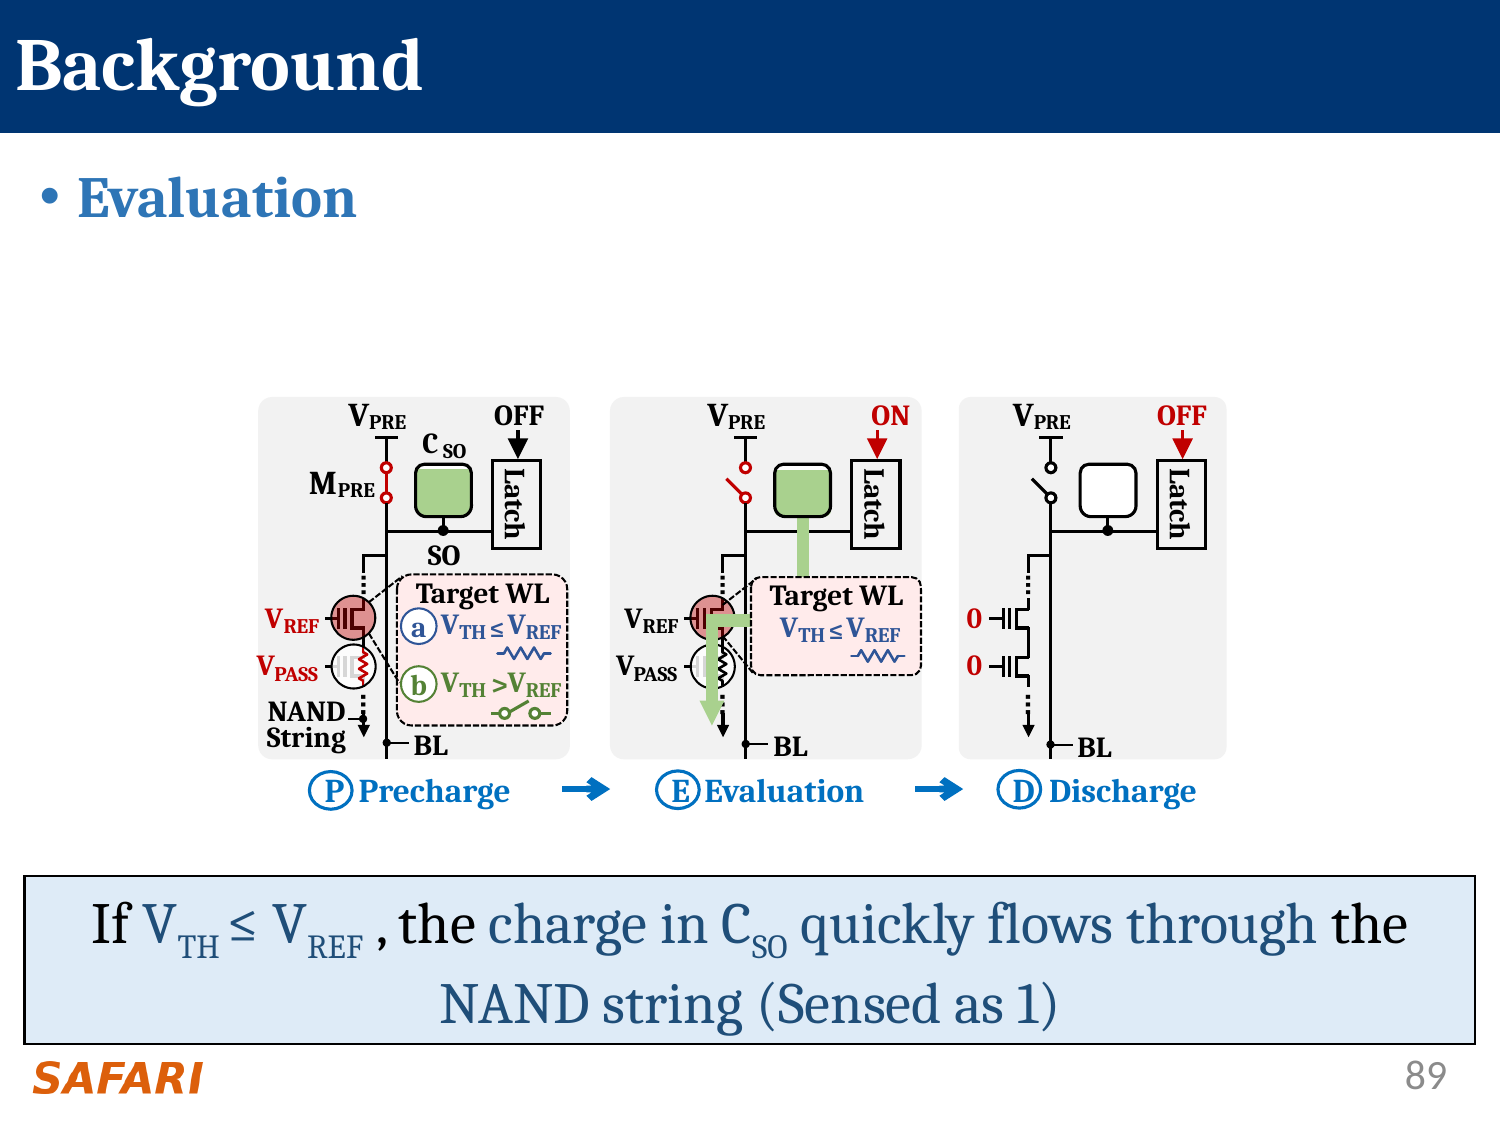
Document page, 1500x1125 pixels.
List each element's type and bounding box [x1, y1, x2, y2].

picture [31, 1052, 209, 1104]
title [0, 0, 1500, 133]
list [24, 159, 1476, 858]
text_box [23, 875, 1476, 1045]
text_box [235, 388, 1258, 810]
